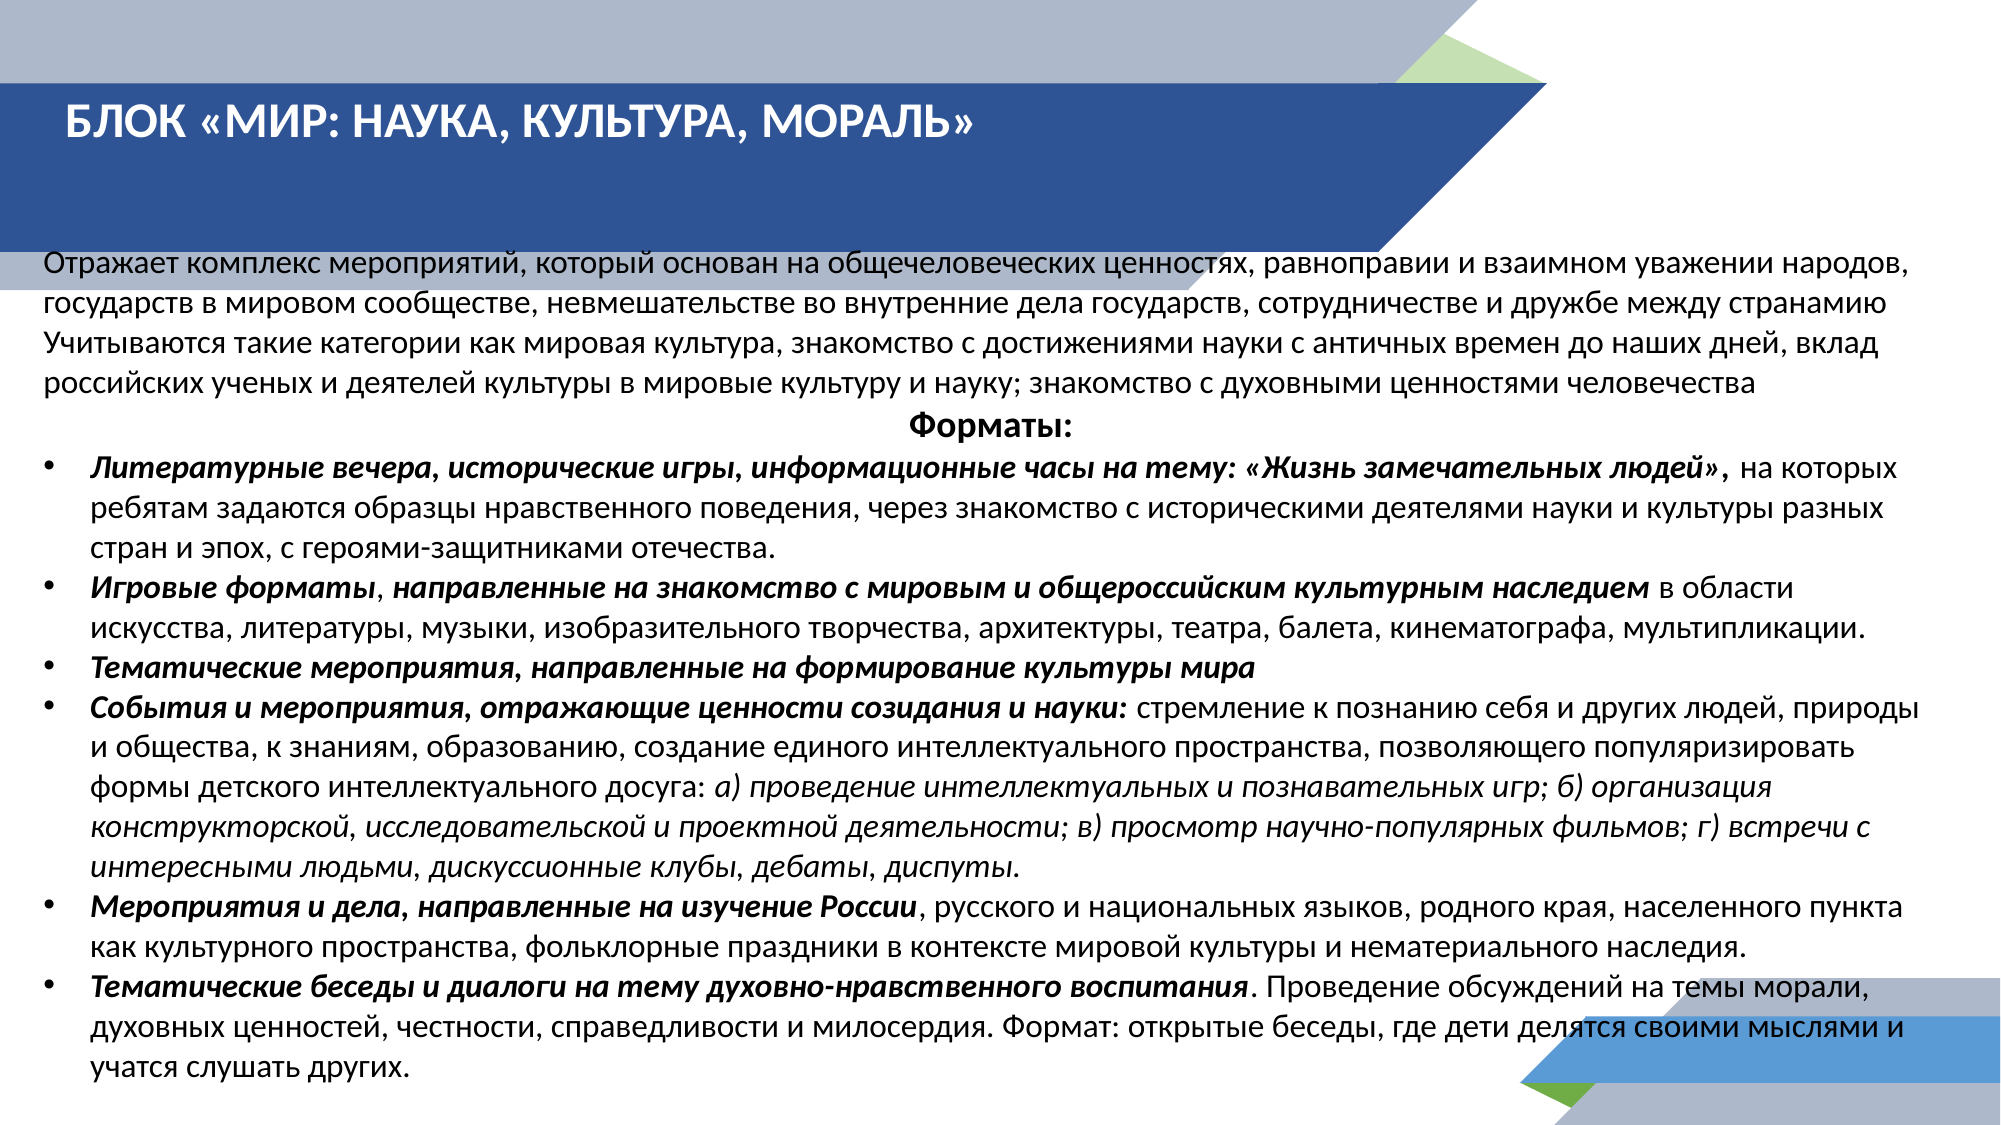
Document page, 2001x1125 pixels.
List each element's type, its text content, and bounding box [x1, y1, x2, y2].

list БЛОК «МИР: НАУКА, КУЛЬТУРА, МОРАЛЬ» Отражает комплекс мероприятий, который основан на общечеловеческих ценностях, равноправии и взаимном уважении народов, государств в мировом сообществе, невмешательстве во внутренние дела государств, сотрудничестве и дружбе между странамию Учитываются такие категории как мировая культура, знакомство с достижениями науки с античных времен до наших дней, вклад российских ученых и деятелей культуры в мировые культуру и науку; знакомство с духовными ценностями человечества Форматы: Литературные вечера, исторические игры, информационные часы на тему: «Жизнь замечательных людей», на которых ребятам задаются образцы нравственного поведения, через знакомство с историческими деятелями науки и культуры разных стран и эпох, с героями-защитниками отечества. Игровые форматы, направленные на знакомство с мировым и общероссийским культурным наследием в области искусства, литературы, музыки, изобразительного творчества, архитектуры, театра, балета, кинематографа, мультипликации. Тематические мероприятия, направленные на формирование культуры мира События и мероприятия, отражающие ценности созидания и науки: стремление к познанию себя и других людей, природы и общества, к знаниям, образованию, создание единого интеллектуального пространства, позволяющего популяризировать формы детского интеллектуального досуга: а) проведение интеллектуальных и познавательных игр; б) организация конструкторской, исследовательской и проектной деятельности; в) просмотр научно-популярных фильмов; г) встречи с интересными людьми, дискуссионные клубы, дебаты, диспуты. Мероприятия и дела, направленные на изучение России, русского и национальных языков, родного края, населенного пункта как культурного пространства, фольклорные праздники в контексте мировой культуры и нематериального наследия. Тематические беседы и диалоги на тему духовно-нравственного воспитания. Проведение обсуждений на темы морали, духовных ценностей, честности, справедливости и милосердия. Формат: открытые беседы, где дети делятся своими мыслями и учатся слушать других. [28, 79, 1955, 1125]
